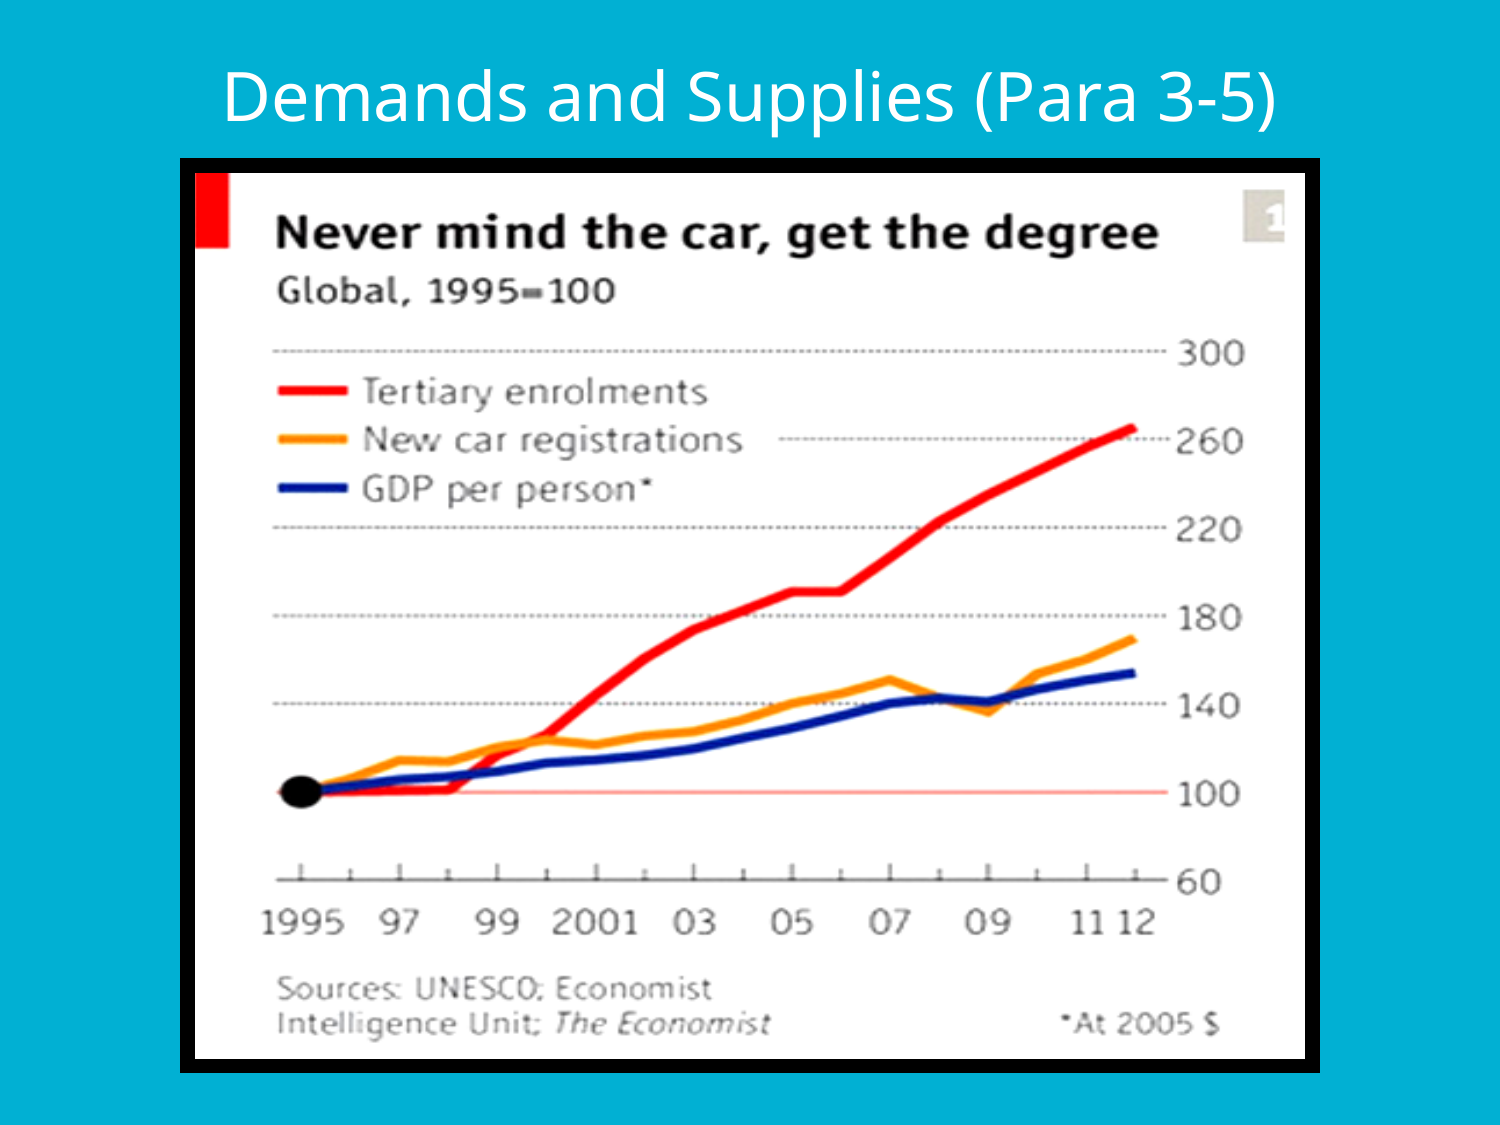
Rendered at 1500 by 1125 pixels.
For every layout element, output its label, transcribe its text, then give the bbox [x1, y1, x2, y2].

text_box [0, 0, 1500, 1125]
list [194, 172, 1306, 1059]
title Demands and Supplies (Para 3-5) [75, 45, 1425, 233]
